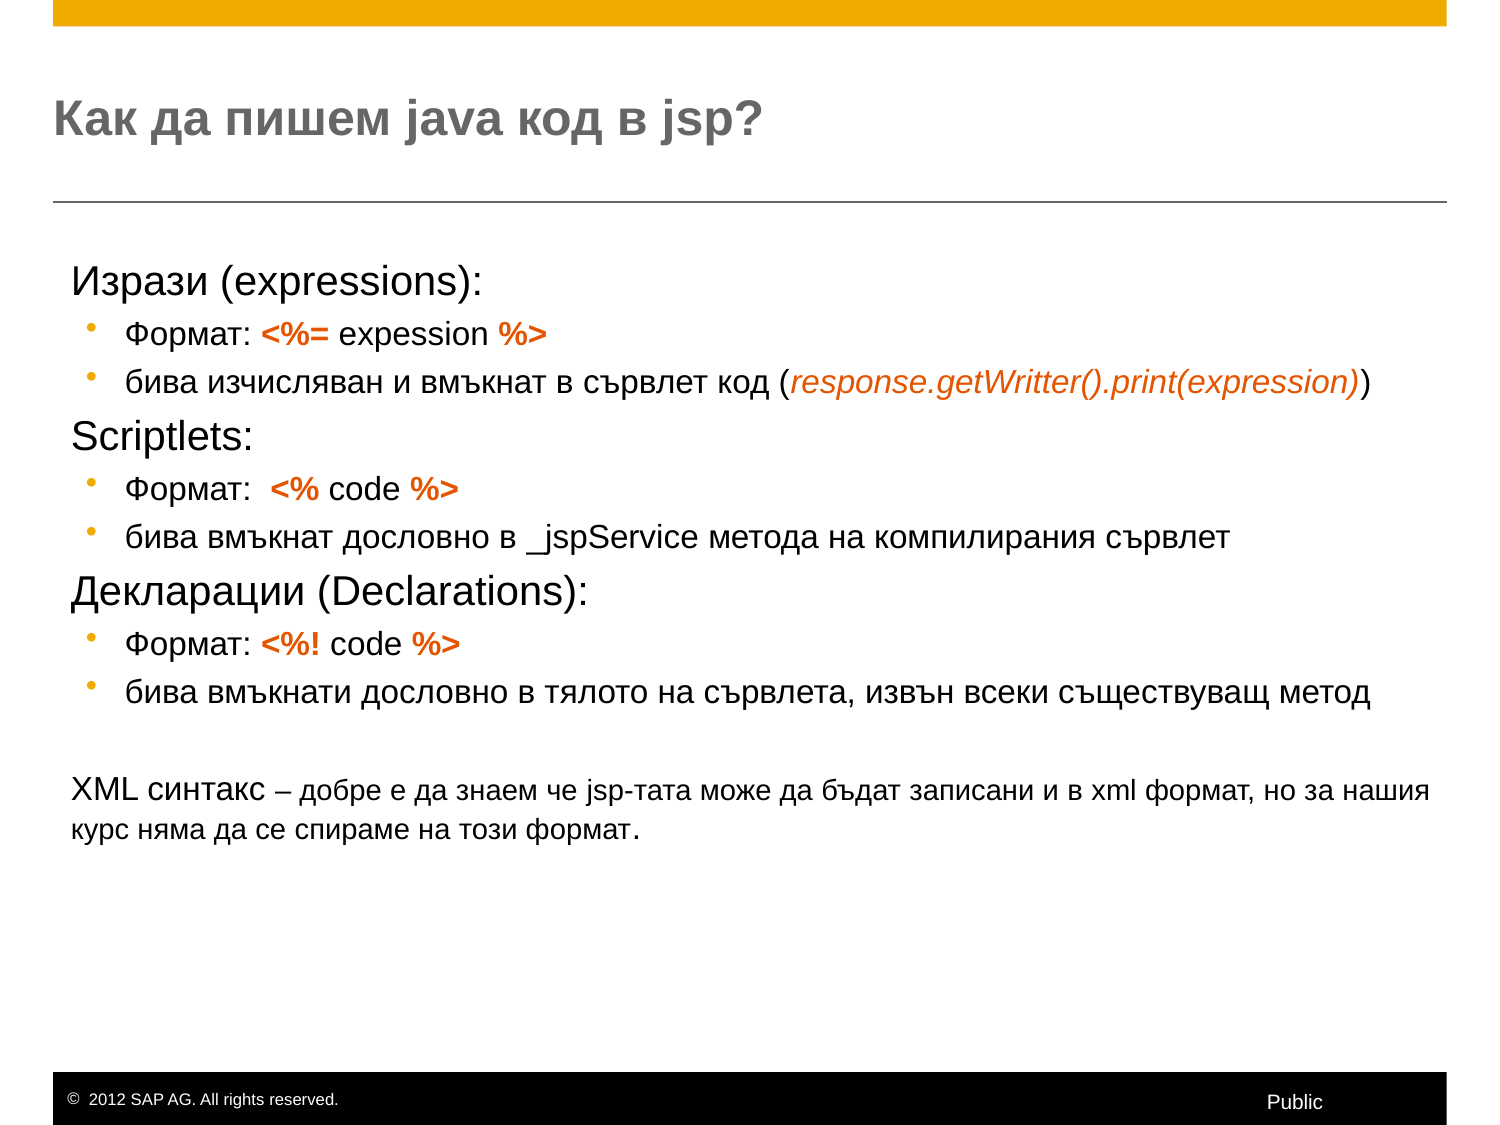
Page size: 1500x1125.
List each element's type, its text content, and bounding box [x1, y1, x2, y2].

title Как да пишем java код в jsp? [53, 53, 1447, 178]
list Изрази (expressions): Формат: <%= expession %> бива изчисляван и вмъкнат в сървлет код (response.getWritter().print(expression)) Scriptlets: Формат: <% code %> бива вмъкнат дословно в _jspService метода на компилирания сървлет Декларации (Declarations): Формат: <%! code %> бива вмъкнати дословно в тялото на сървлета, извън всеки съществуващ метод XML синтакс – добре е да знаем че jsp-тата може да бъдат записани и в xml формат, но за нашия курс няма да се спираме на този формат. [56, 253, 1450, 975]
